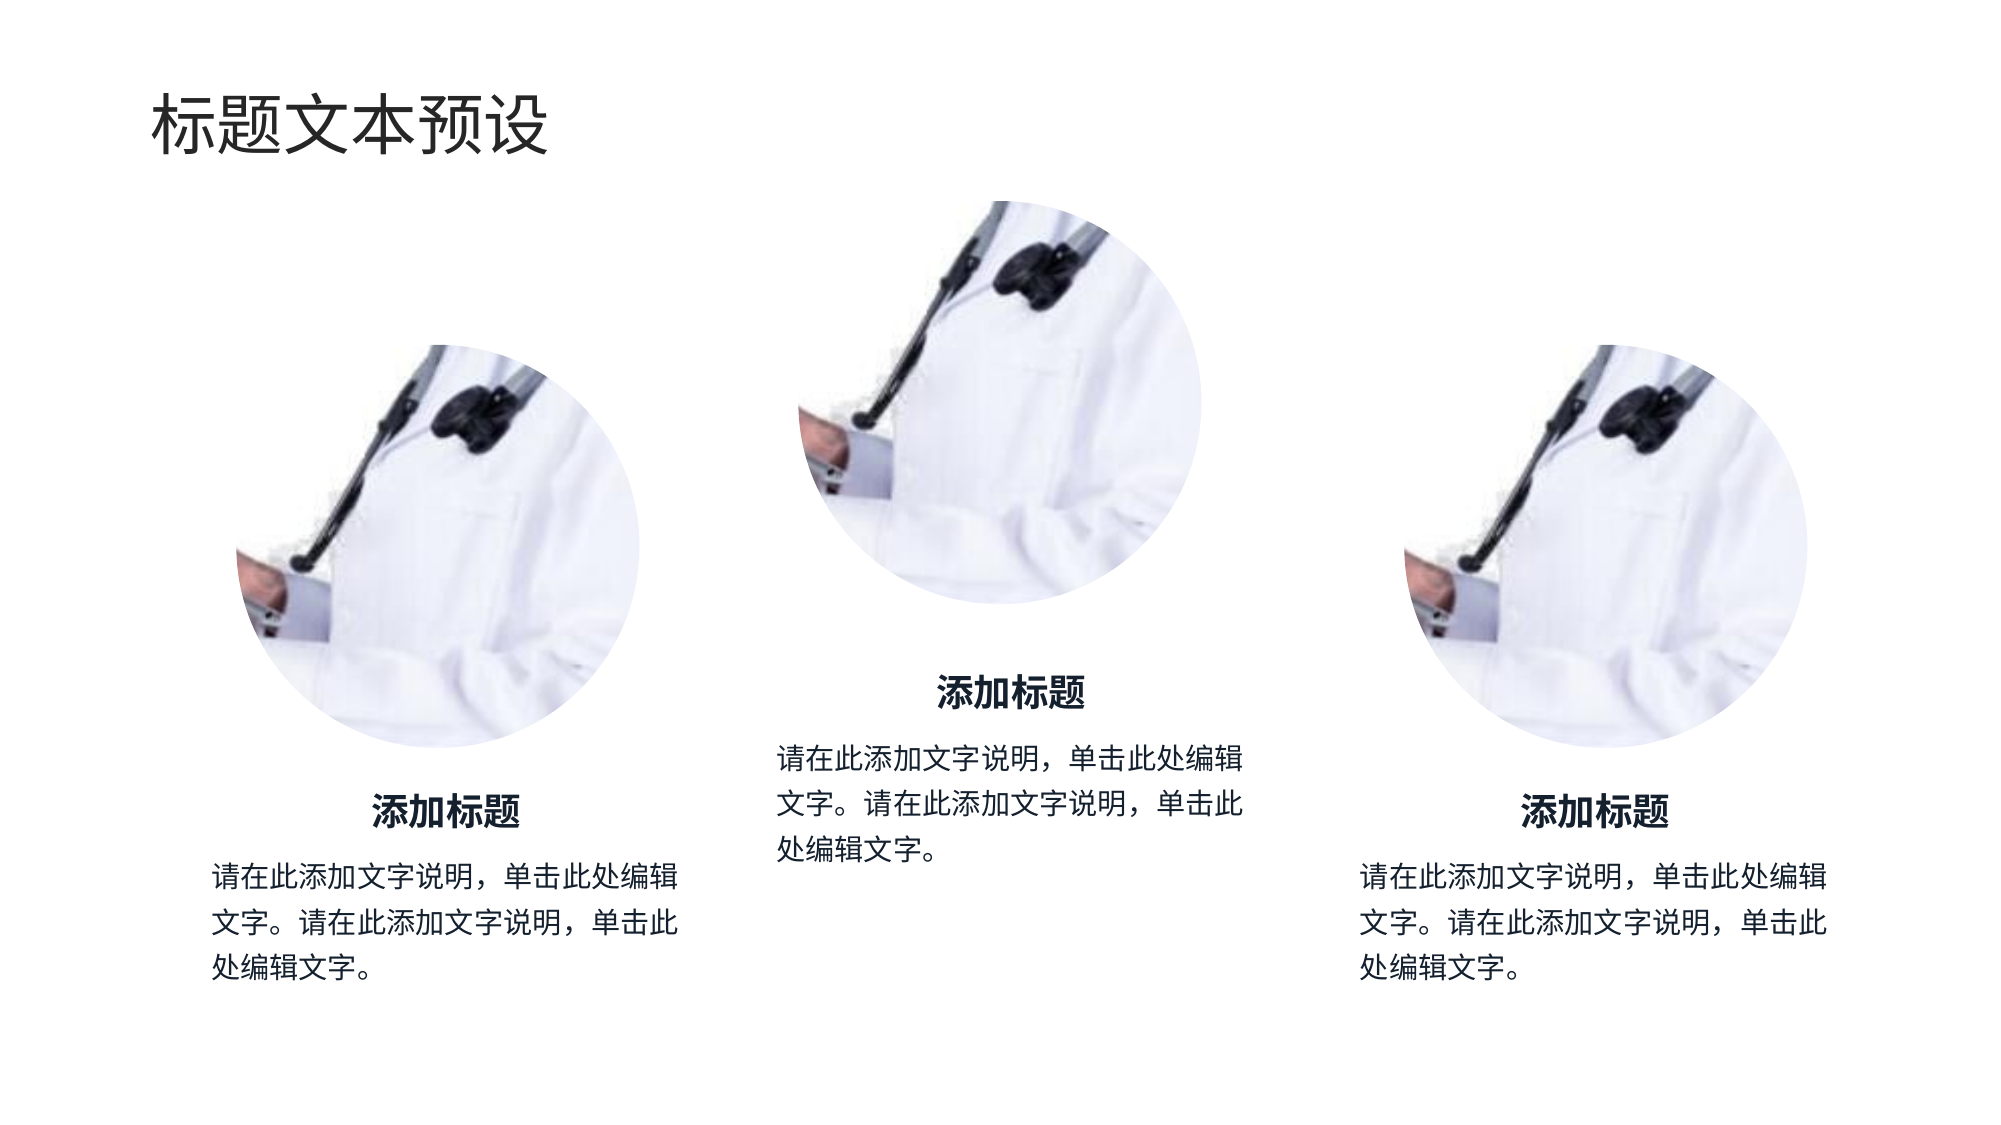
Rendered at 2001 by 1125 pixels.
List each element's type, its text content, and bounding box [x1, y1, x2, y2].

picture [236, 344, 640, 748]
text_box 添加标题 [356, 780, 557, 840]
text_box 请在此添加文字说明，单击此处编辑文字。请在此添加文字说明，单击此处编辑文字。 [196, 840, 697, 992]
text_box 添加标题 [1505, 780, 1707, 840]
text_box 请在此添加文字说明，单击此处编辑文字。请在此添加文字说明，单击此处编辑文字。 [1345, 840, 1846, 992]
picture [1404, 344, 1808, 748]
text_box 标题文本预设 [135, 75, 566, 171]
picture [798, 200, 1202, 605]
text_box 请在此添加文字说明，单击此处编辑文字。请在此添加文字说明，单击此处编辑文字。 [761, 722, 1262, 874]
text_box 添加标题 [921, 661, 1123, 722]
